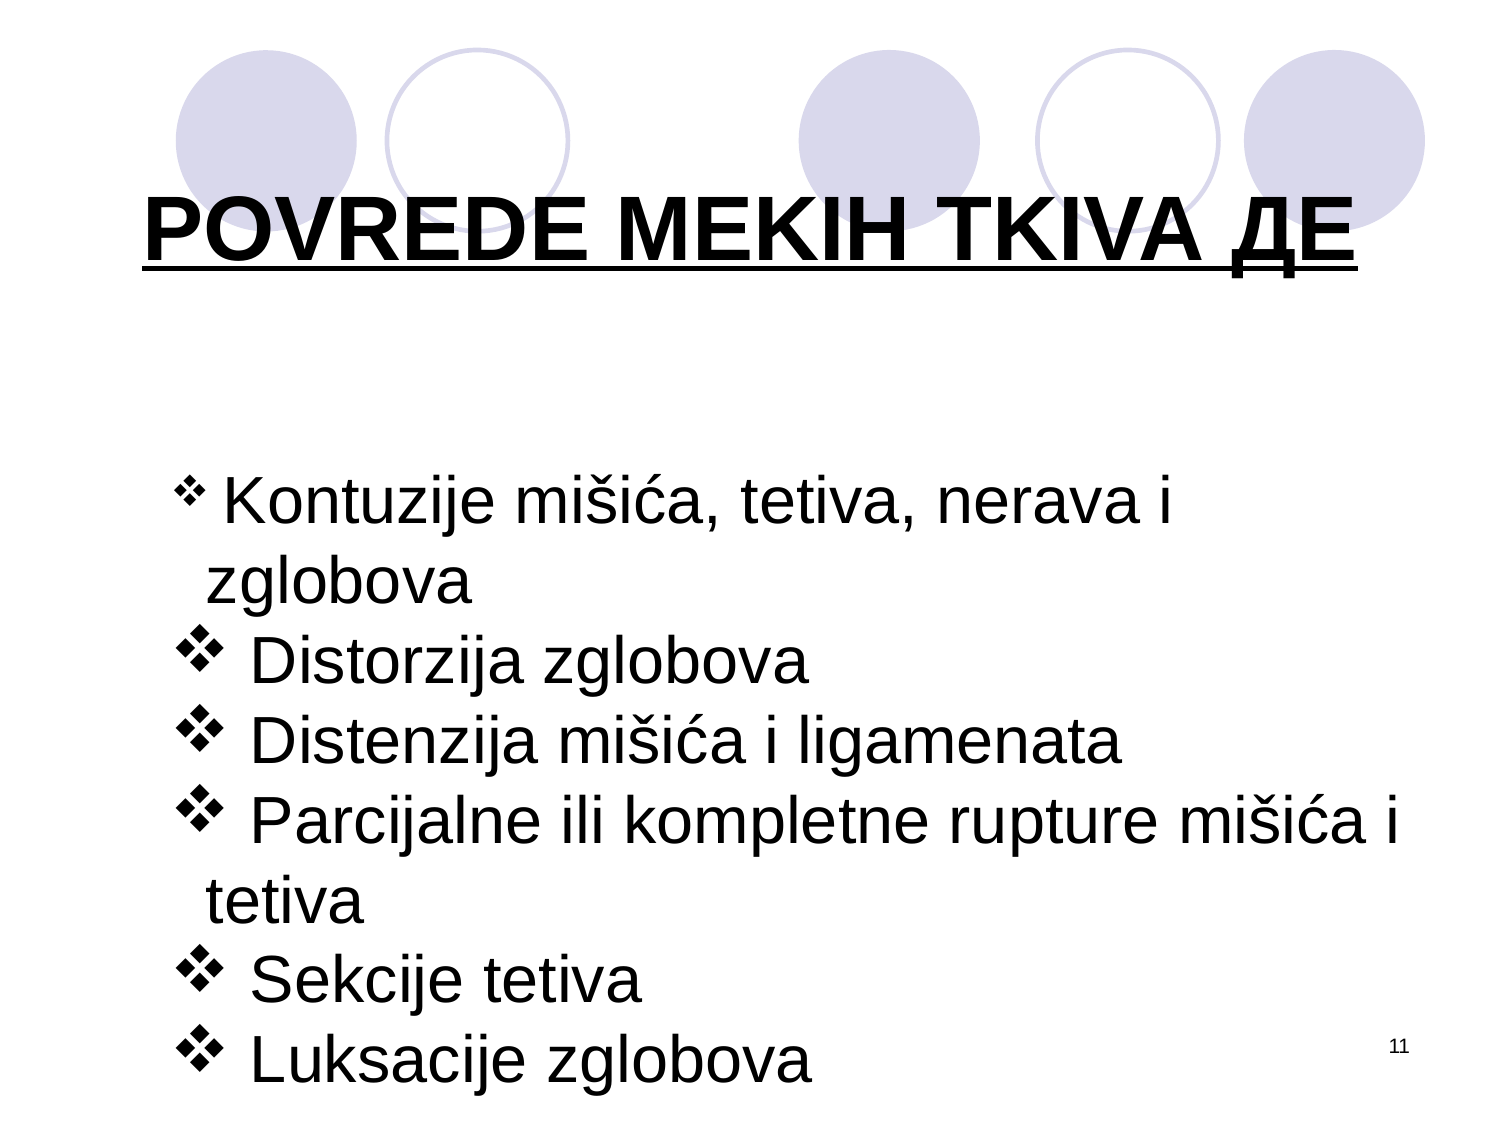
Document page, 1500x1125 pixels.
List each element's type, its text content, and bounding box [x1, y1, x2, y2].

text_box POVREDE MEKIH TKIVA ДЕ Kontuzije mišića, tetiva, nerava i zglobova Distorzija zglobova Distenzija mišića i ligamenata Parcijalne ili kompletne rupture mišića i tetiva Sekcije tetiva Luksacije zglobova [41, 101, 1459, 1125]
